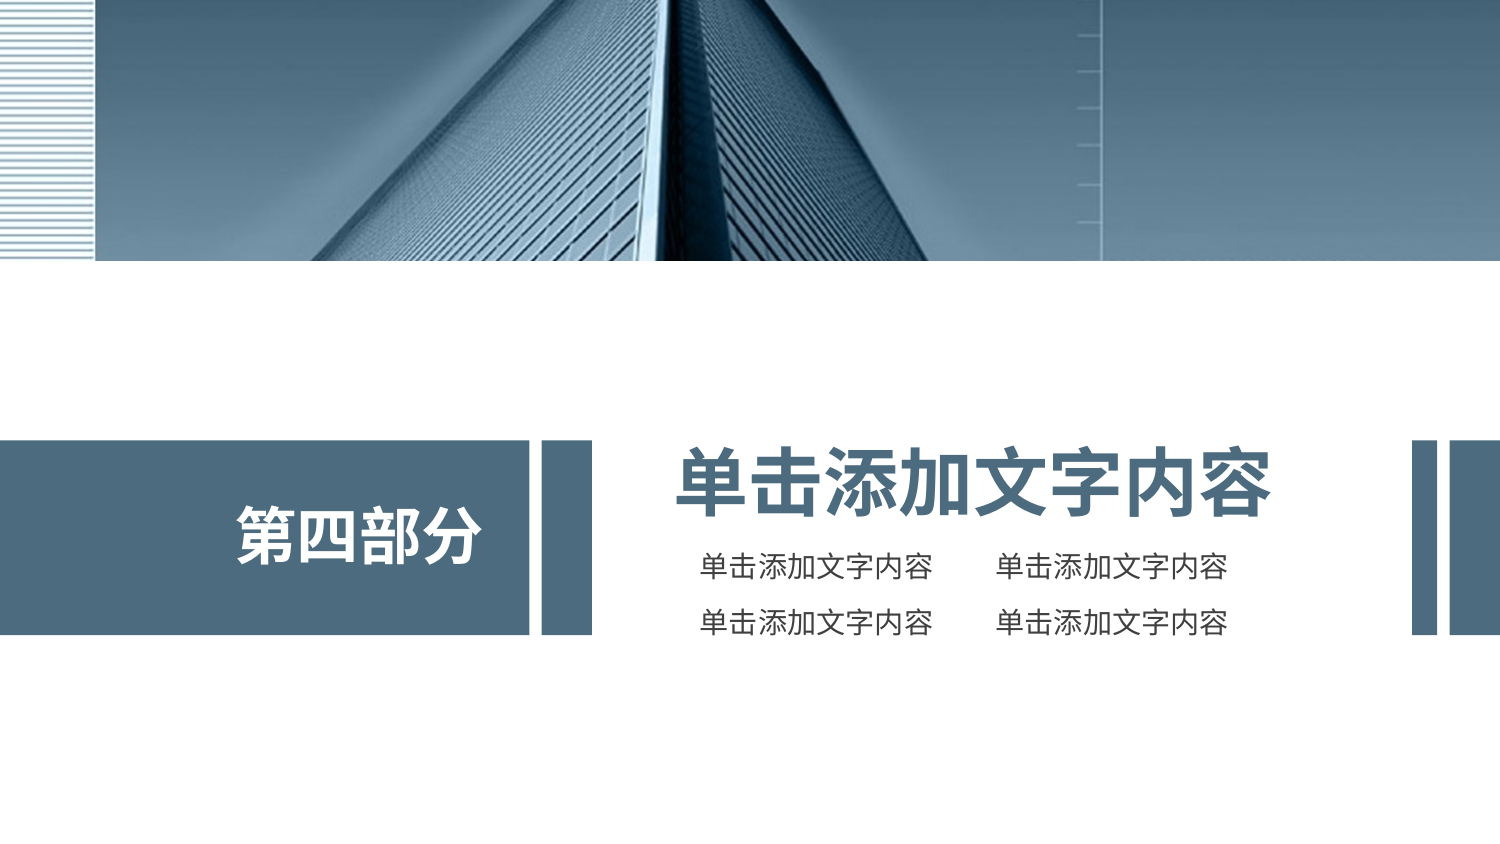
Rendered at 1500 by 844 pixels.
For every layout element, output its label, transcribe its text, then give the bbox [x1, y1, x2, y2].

text_box 单击添加文字内容 [984, 542, 1241, 589]
text_box [541, 439, 593, 636]
text_box 单击添加文字内容 [661, 429, 1285, 531]
text_box [1411, 439, 1438, 636]
text_box [1449, 439, 1500, 636]
text_box 单击添加文字内容 [688, 542, 945, 589]
picture [0, 0, 1500, 261]
text_box 单击添加文字内容 [688, 599, 945, 646]
text_box 第四部分 [223, 491, 496, 578]
text_box [0, 439, 531, 636]
text_box 单击添加文字内容 [984, 599, 1241, 646]
